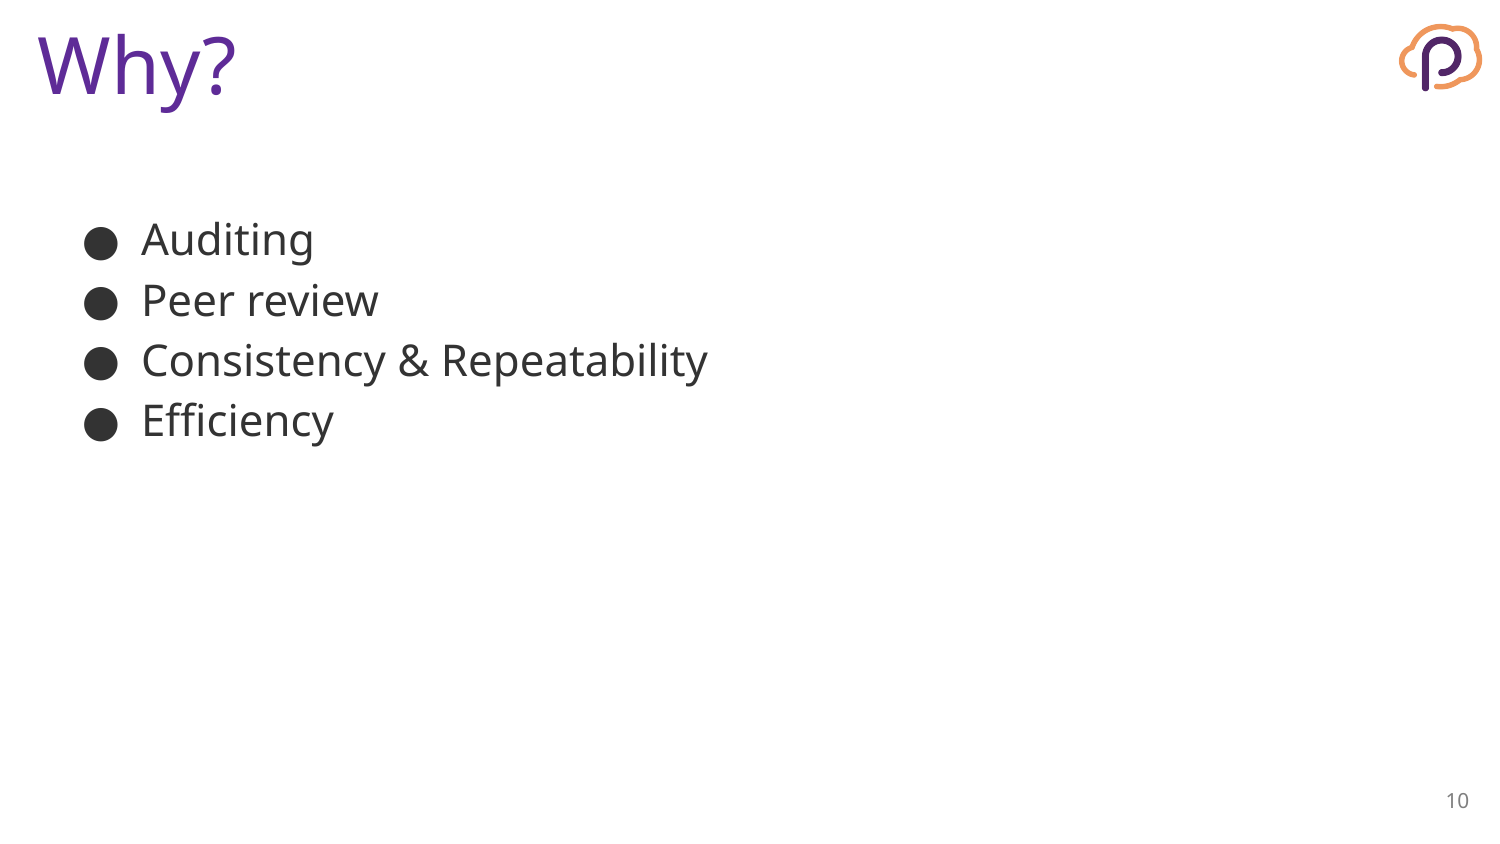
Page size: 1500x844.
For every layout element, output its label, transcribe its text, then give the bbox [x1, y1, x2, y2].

list Auditing Peer review Consistency & Repeatability Efficiency [51, 189, 1449, 750]
slide_number ‹#› [1394, 769, 1484, 834]
picture [1421, 4, 1494, 111]
title Why? [22, 0, 1421, 124]
